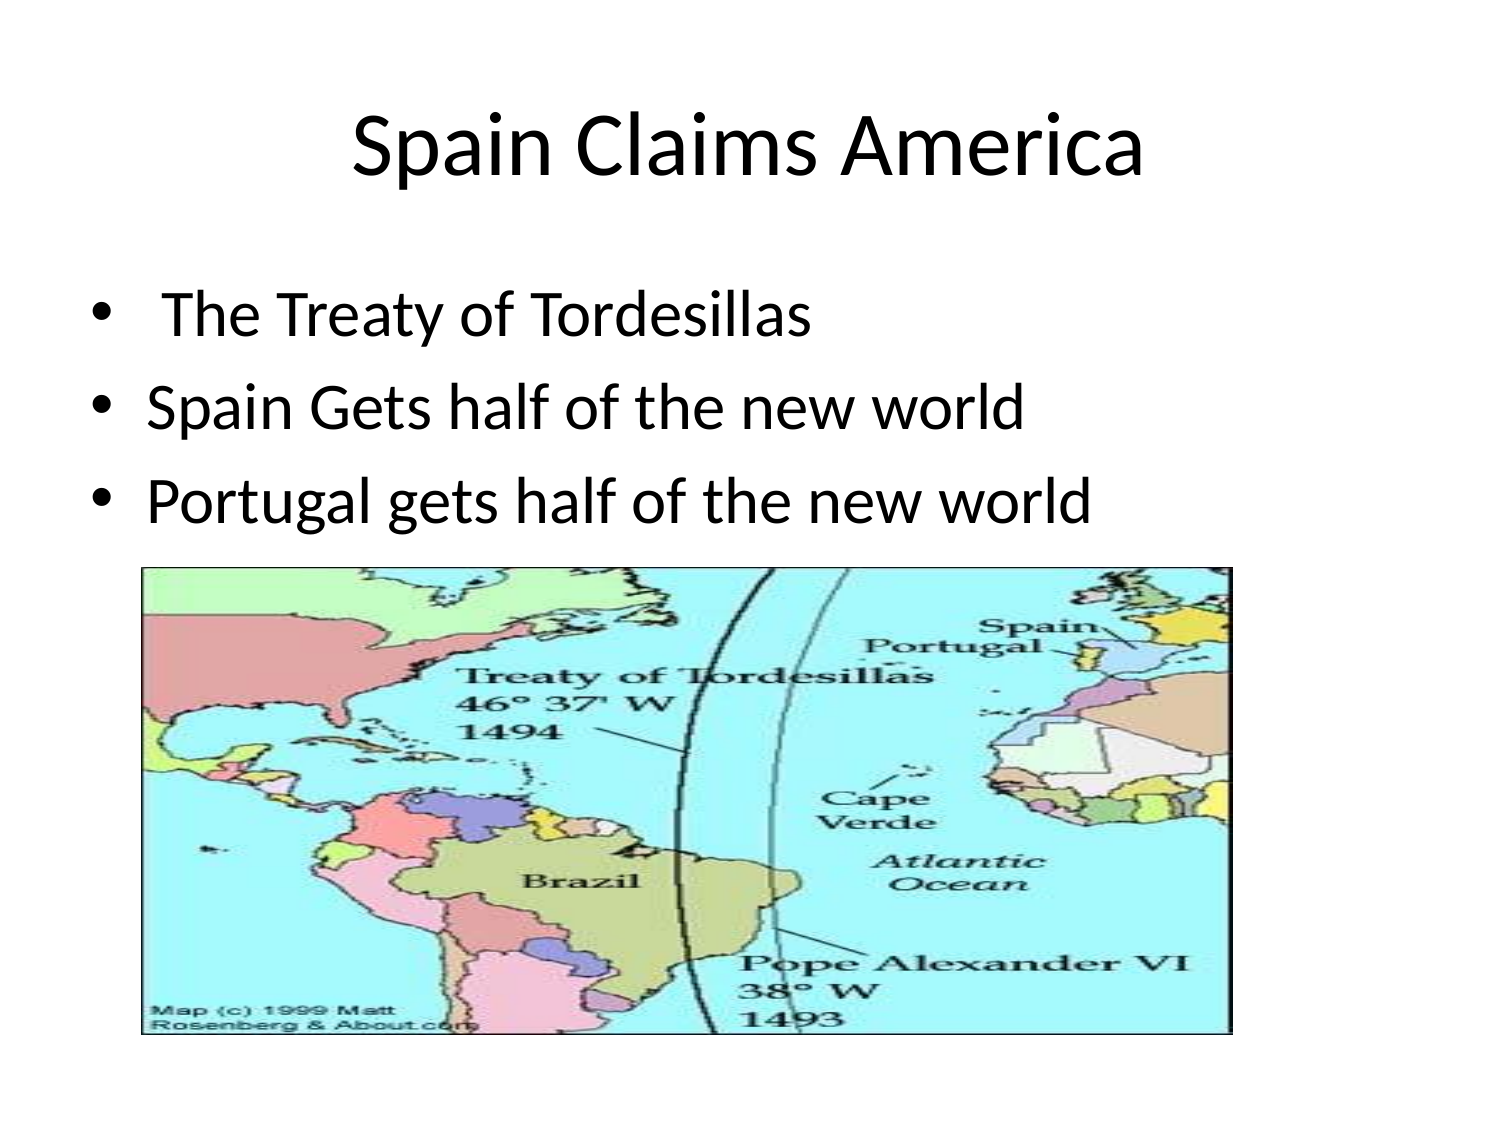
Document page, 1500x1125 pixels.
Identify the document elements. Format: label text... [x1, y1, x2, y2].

picture [141, 566, 1233, 1035]
list The Treaty of Tordesillas Spain Gets half of the new world Portugal gets half of the new world [75, 262, 1425, 1005]
title Spain Claims America [75, 45, 1425, 233]
